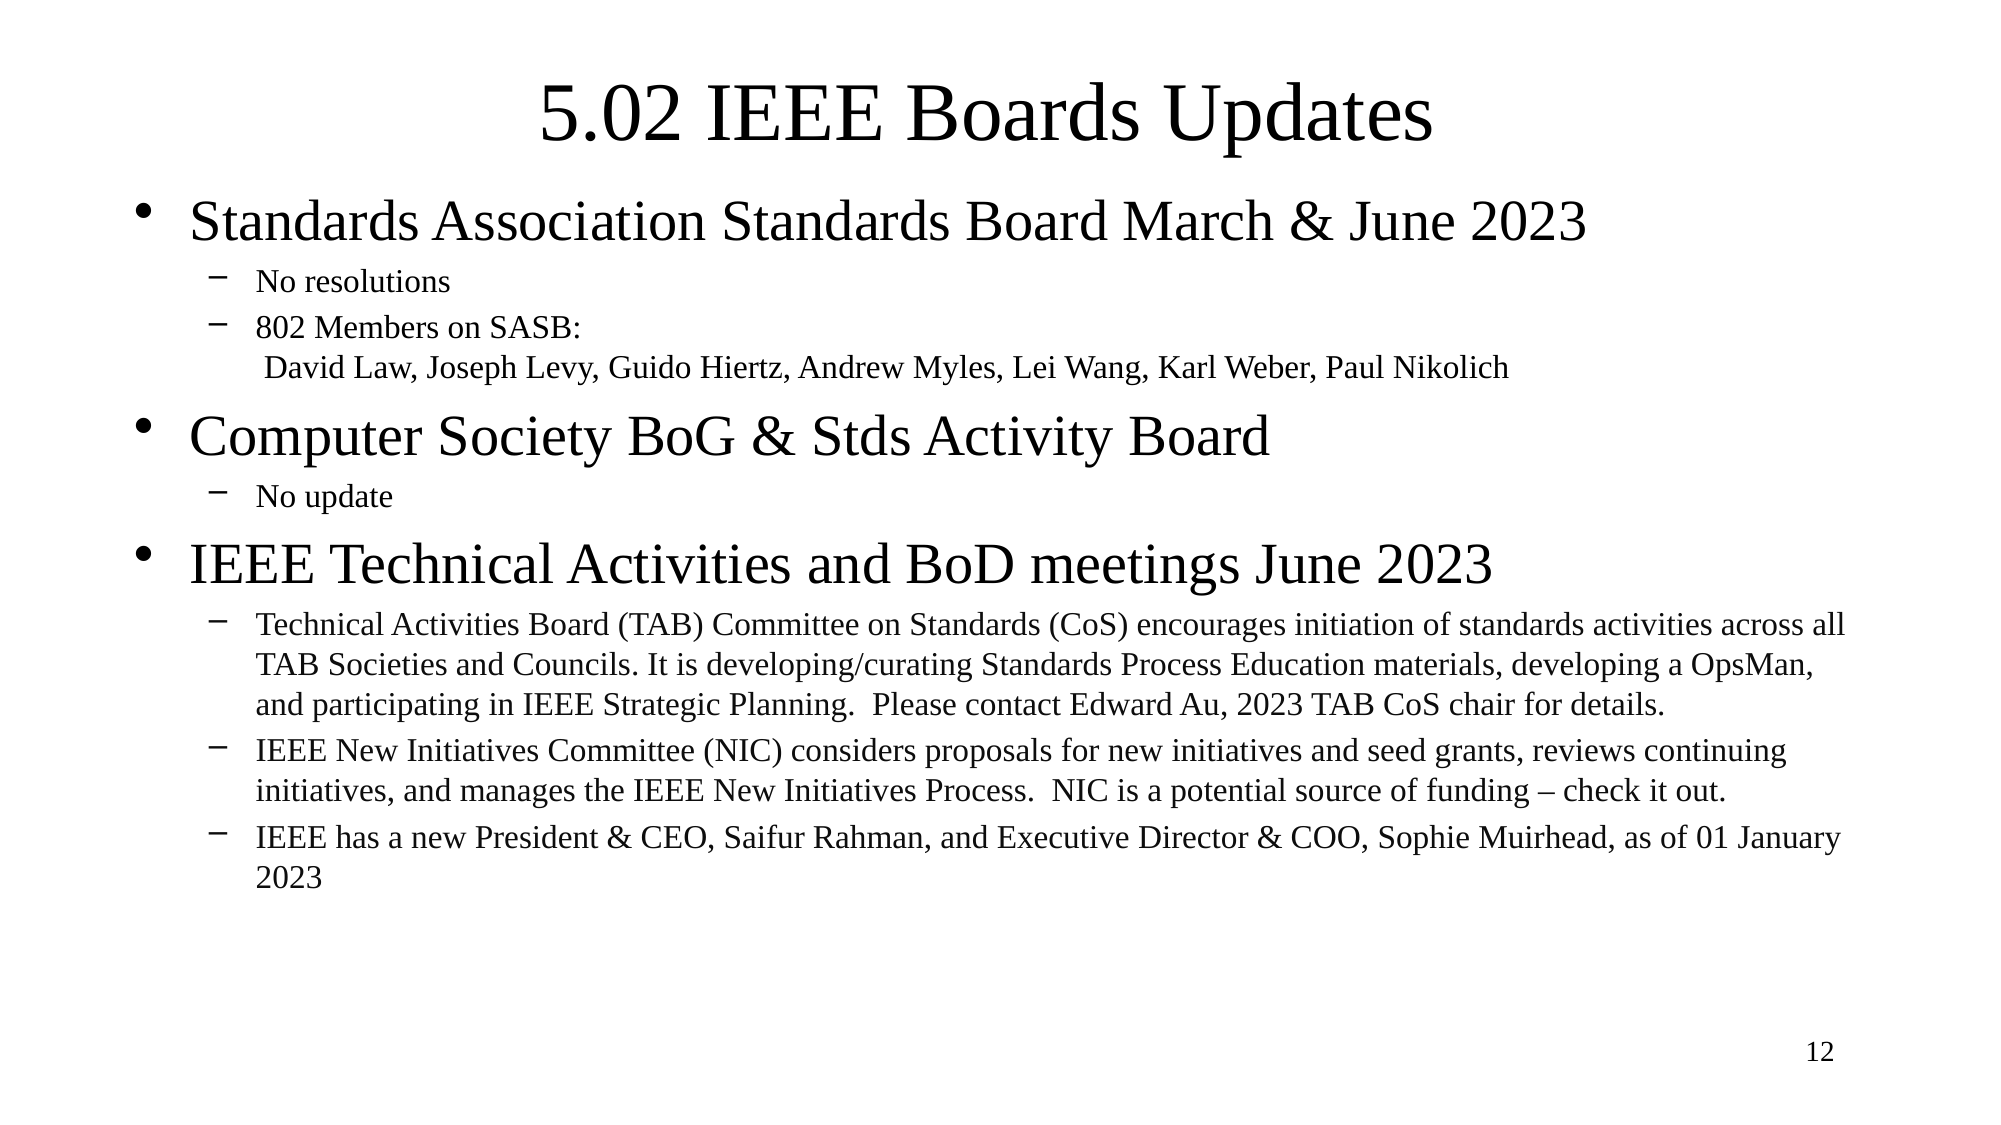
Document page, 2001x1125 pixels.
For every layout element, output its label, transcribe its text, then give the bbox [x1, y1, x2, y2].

list Standards Association Standards Board March & June 2023 No resolutions 802 Members on SASB: David Law, Joseph Levy, Guido Hiertz, Andrew Myles, Lei Wang, Karl Weber, Paul Nikolich Computer Society BoG & Stds Activity Board No update IEEE Technical Activities and BoD meetings June 2023 Technical Activities Board (TAB) Committee on Standards (CoS) encourages initiation of standards activities across all TAB Societies and Councils. It is developing/curating Standards Process Education materials, developing a OpsMan, and participating in IEEE Strategic Planning. Please contact Edward Au, 2023 TAB CoS chair for details. IEEE New Initiatives Committee (NIC) considers proposals for new initiatives and seed grants, reviews continuing initiatives, and manages the IEEE New Initiatives Process. NIC is a potential source of funding – check it out. IEEE has a new President & CEO, Saifur Rahman, and Executive Director & COO, Sophie Muirhead, as of 01 January 2023 [118, 174, 1882, 1026]
text_box 5.02 IEEE Boards Updates [349, 50, 1625, 238]
slide_number 12 [1433, 1024, 1851, 1101]
